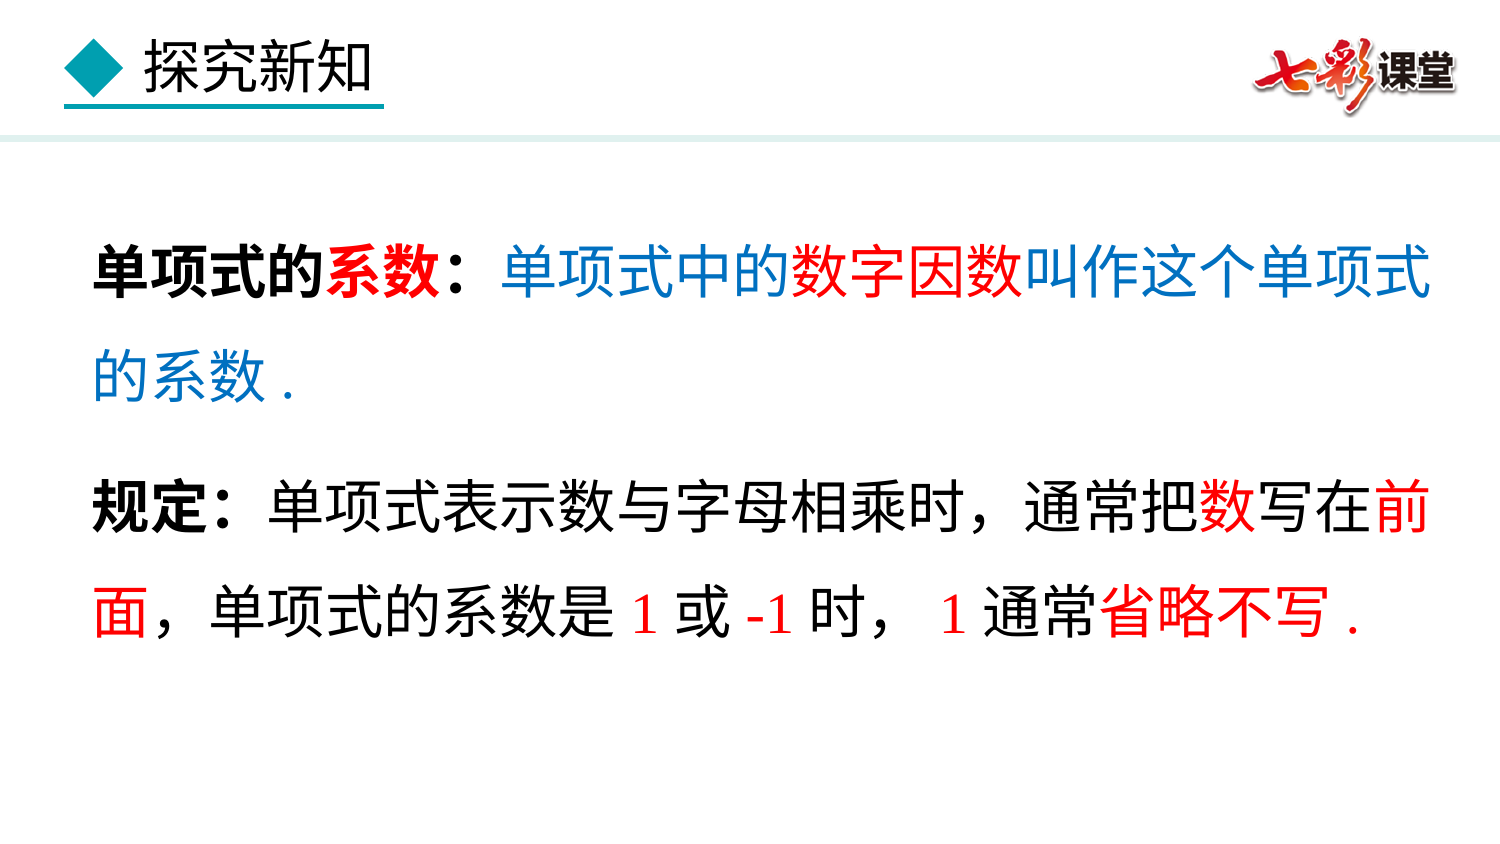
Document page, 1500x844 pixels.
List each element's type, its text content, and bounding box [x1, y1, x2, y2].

text_box 单项式的系数：单项式中的数字因数叫作这个单项式的系数. [77, 192, 1465, 418]
text_box 规定：单项式表示数与字母相乘时，通常把数写在前面，单项式的系数是1或-1时，1通常省略不写. [77, 427, 1459, 653]
picture [1249, 32, 1461, 118]
